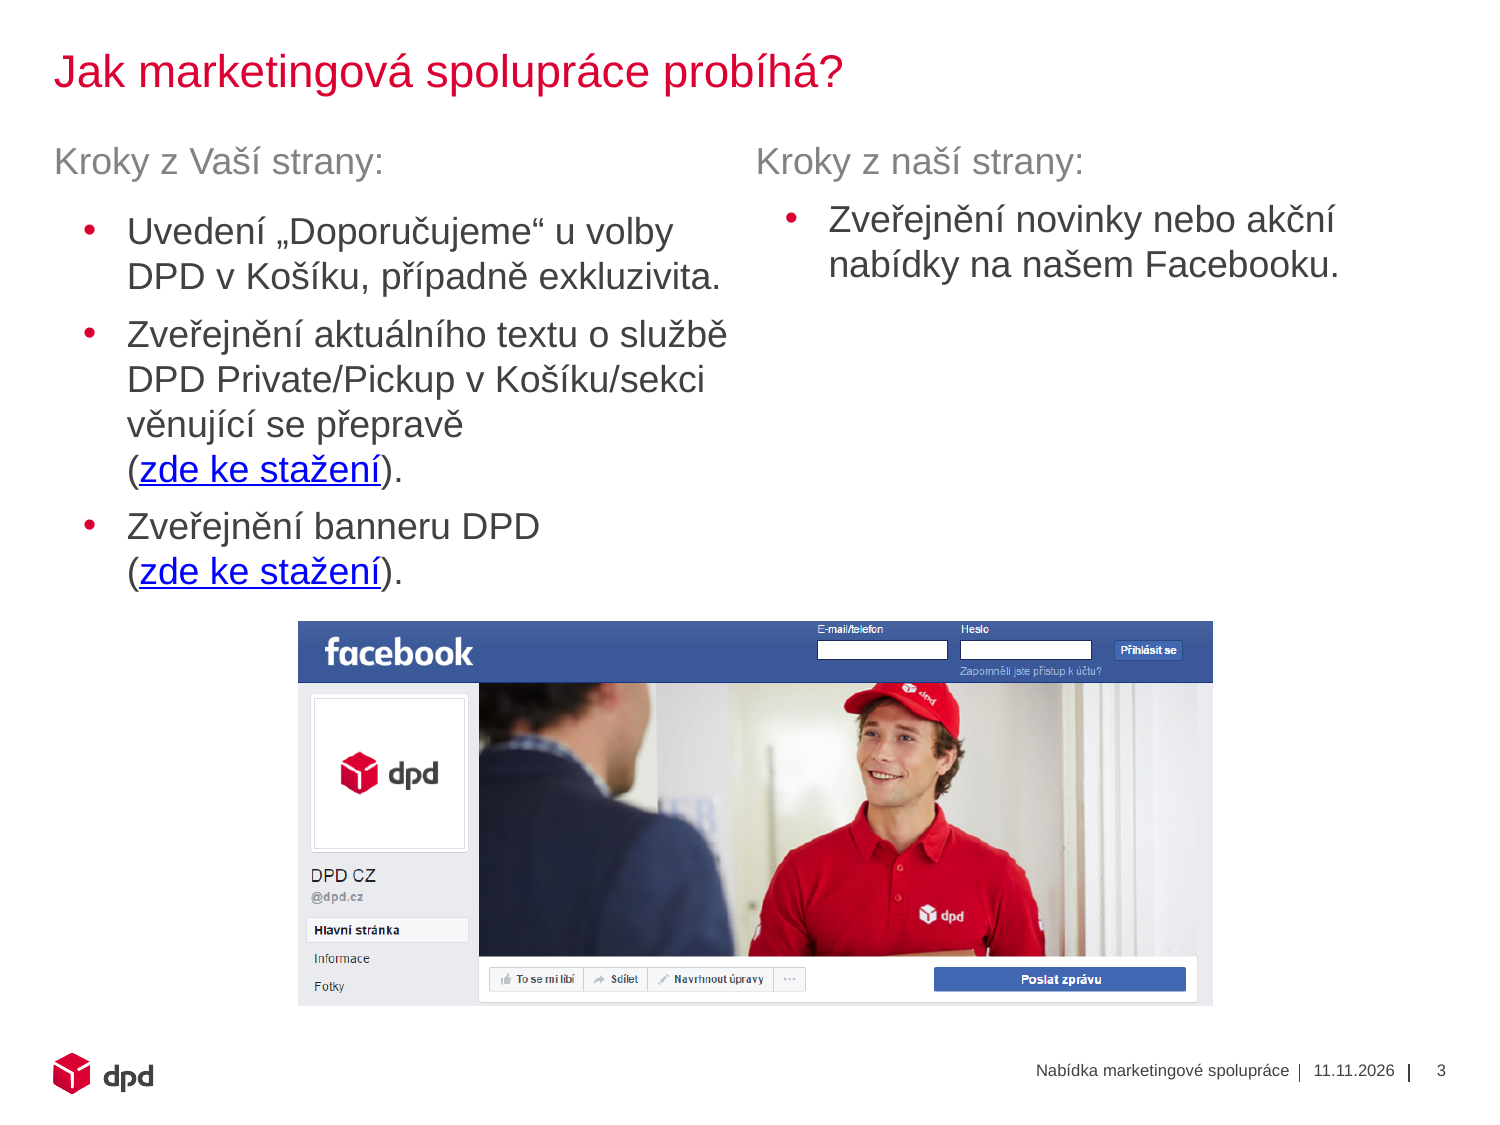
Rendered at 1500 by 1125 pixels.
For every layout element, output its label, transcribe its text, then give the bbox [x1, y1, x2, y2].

list Kroky z naší strany: Zveřejnění novinky nebo akční nabídky na našem Facebooku. [755, 137, 1444, 883]
picture [298, 621, 1213, 1006]
footer Nabídka marketingové spolupráce [212, 1060, 1299, 1089]
title Jak marketingová spolupráce probíhá? [53, 41, 1444, 98]
slide_number 3 [1408, 1060, 1447, 1089]
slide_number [1299, 1060, 1408, 1089]
list Kroky z Vaší strany: Uvedení „Doporučujeme“ u volby DPD v Košíku, případně exkluzivita. Zveřejnění aktuálního textu o službě DPD Private/Pickup v Košíku/sekci věnující se přepravě (zde ke stažení). Zveřejnění banneru DPD (zde ke stažení). [53, 137, 742, 870]
